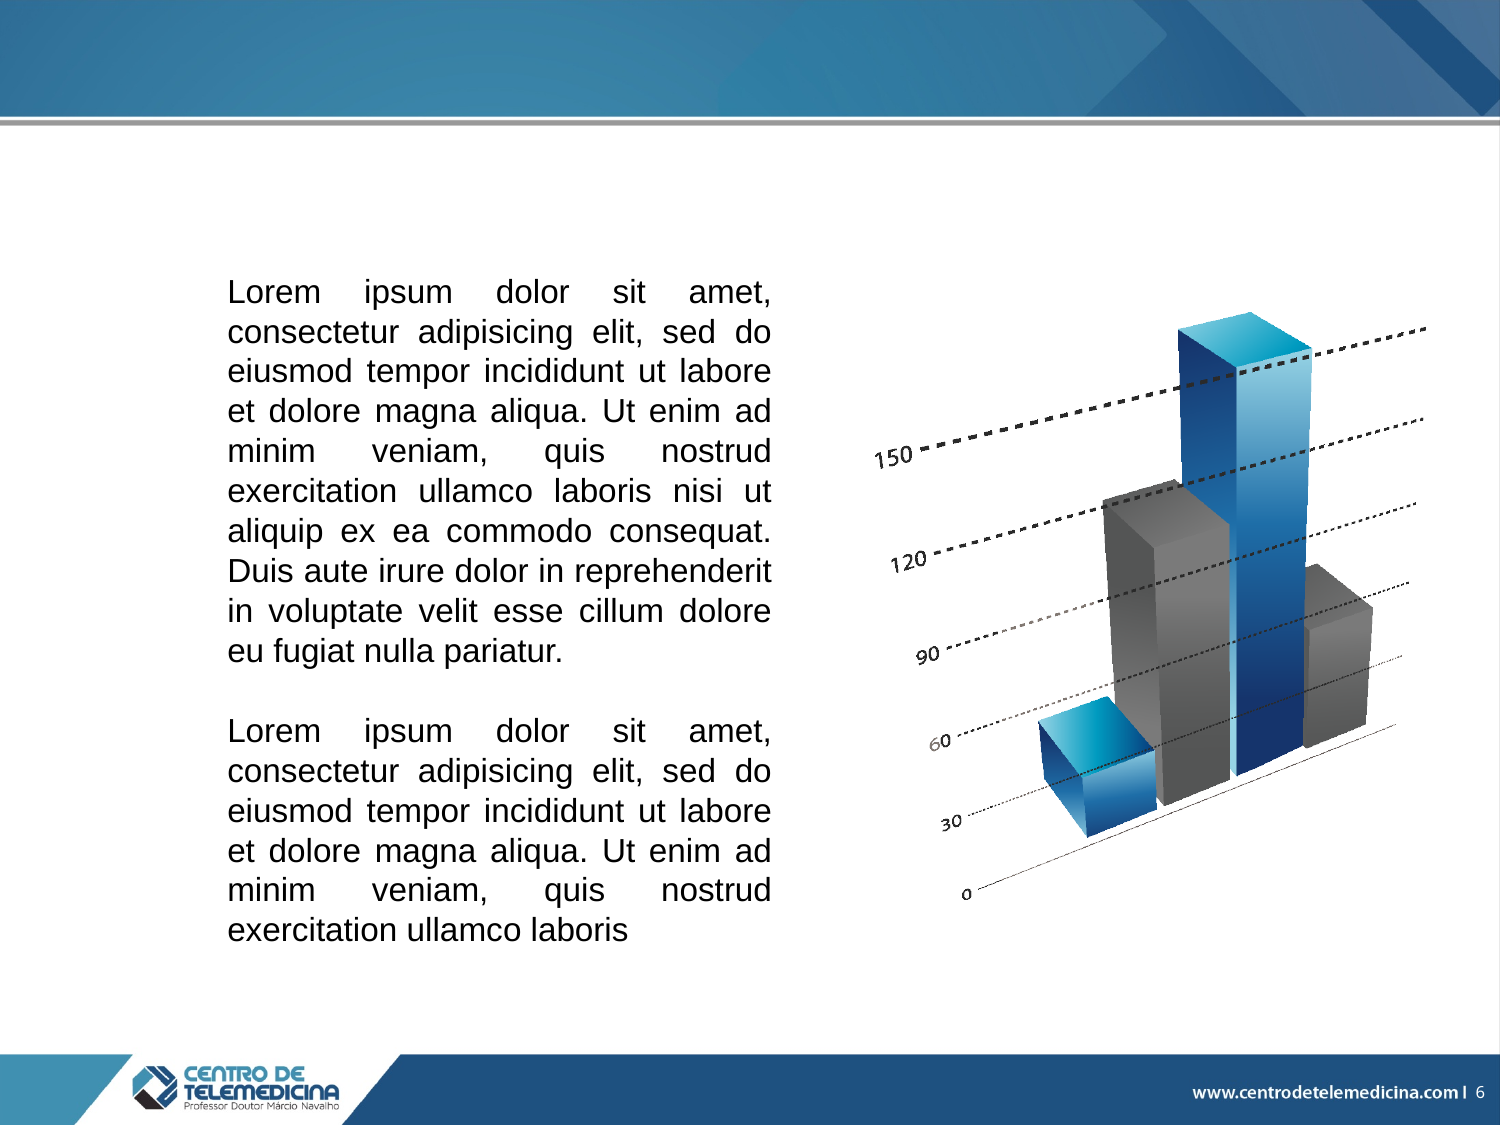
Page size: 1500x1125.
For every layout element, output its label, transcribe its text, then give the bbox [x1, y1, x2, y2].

slide_number 6 [1449, 1074, 1500, 1113]
picture [0, 0, 1500, 1125]
text_box Lorem ipsum dolor sit amet, consectetur adipisicing elit, sed do eiusmod tempor incididunt ut labore et dolore magna aliqua. Ut enim ad minim veniam, quis nostrud exercitation ullamco laboris nisi ut aliquip ex ea commodo consequat. Duis aute irure dolor in reprehenderit in voluptate velit esse cillum dolore eu fugiat nulla pariatur. Lorem ipsum dolor sit amet, consectetur adipisicing elit, sed do eiusmod tempor incididunt ut labore et dolore magna aliqua. Ut enim ad minim veniam, quis nostrud exercitation ullamco laboris [212, 262, 788, 956]
